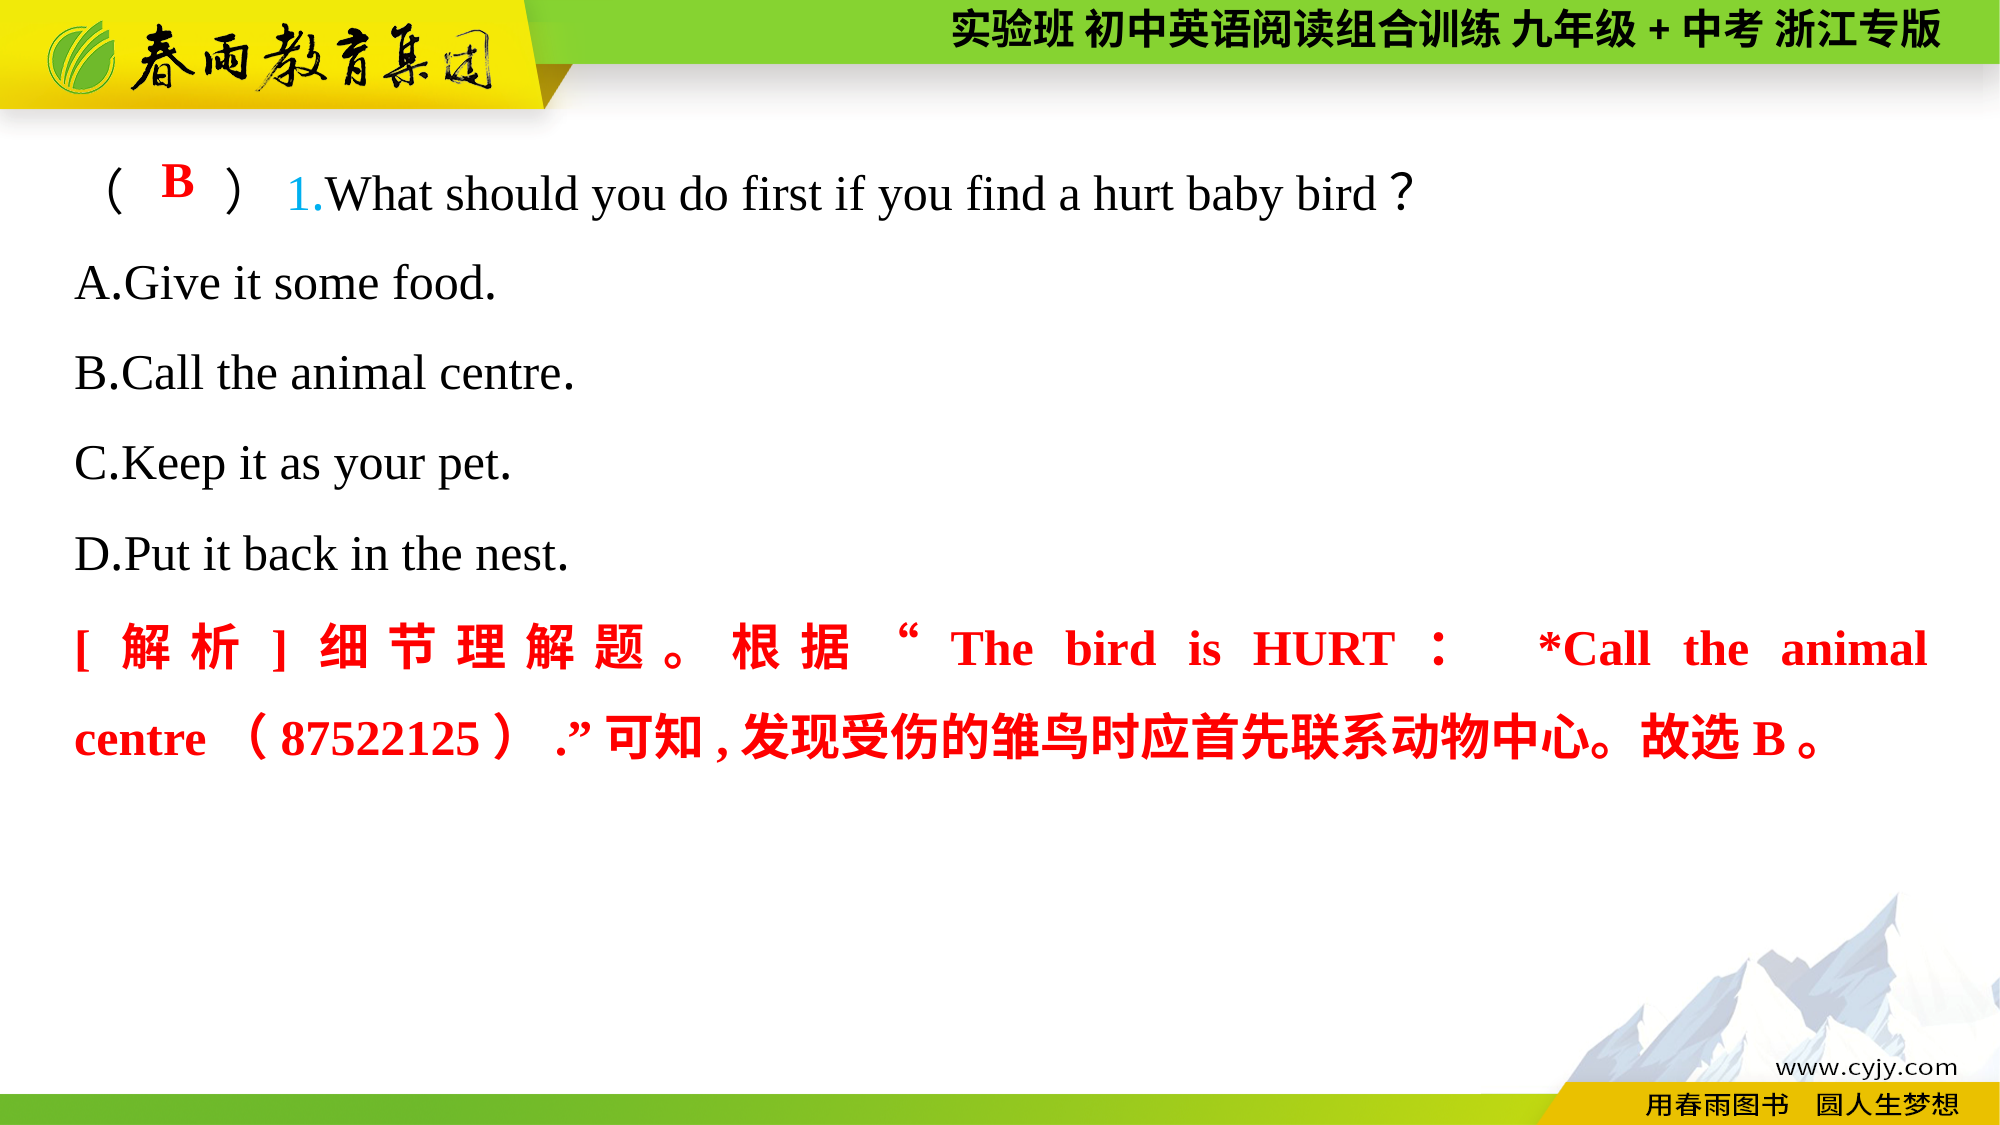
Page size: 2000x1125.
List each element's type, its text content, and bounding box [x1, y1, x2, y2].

picture [0, 0, 2000, 1125]
text_box [解析]细节理解题。根据“The bird is HURT： *Call the animal centre（87522125）.”可知,发现受伤的雏鸟时应首先联系动物中心。故选B。 [59, 577, 1944, 773]
text_box B [146, 140, 210, 216]
list （ ）1.What should you do first if you find a hurt baby bird？ A.Give it some food. B.Call the animal centre. C.Keep it as your pet. D.Put it back in the nest. [59, 122, 1944, 577]
